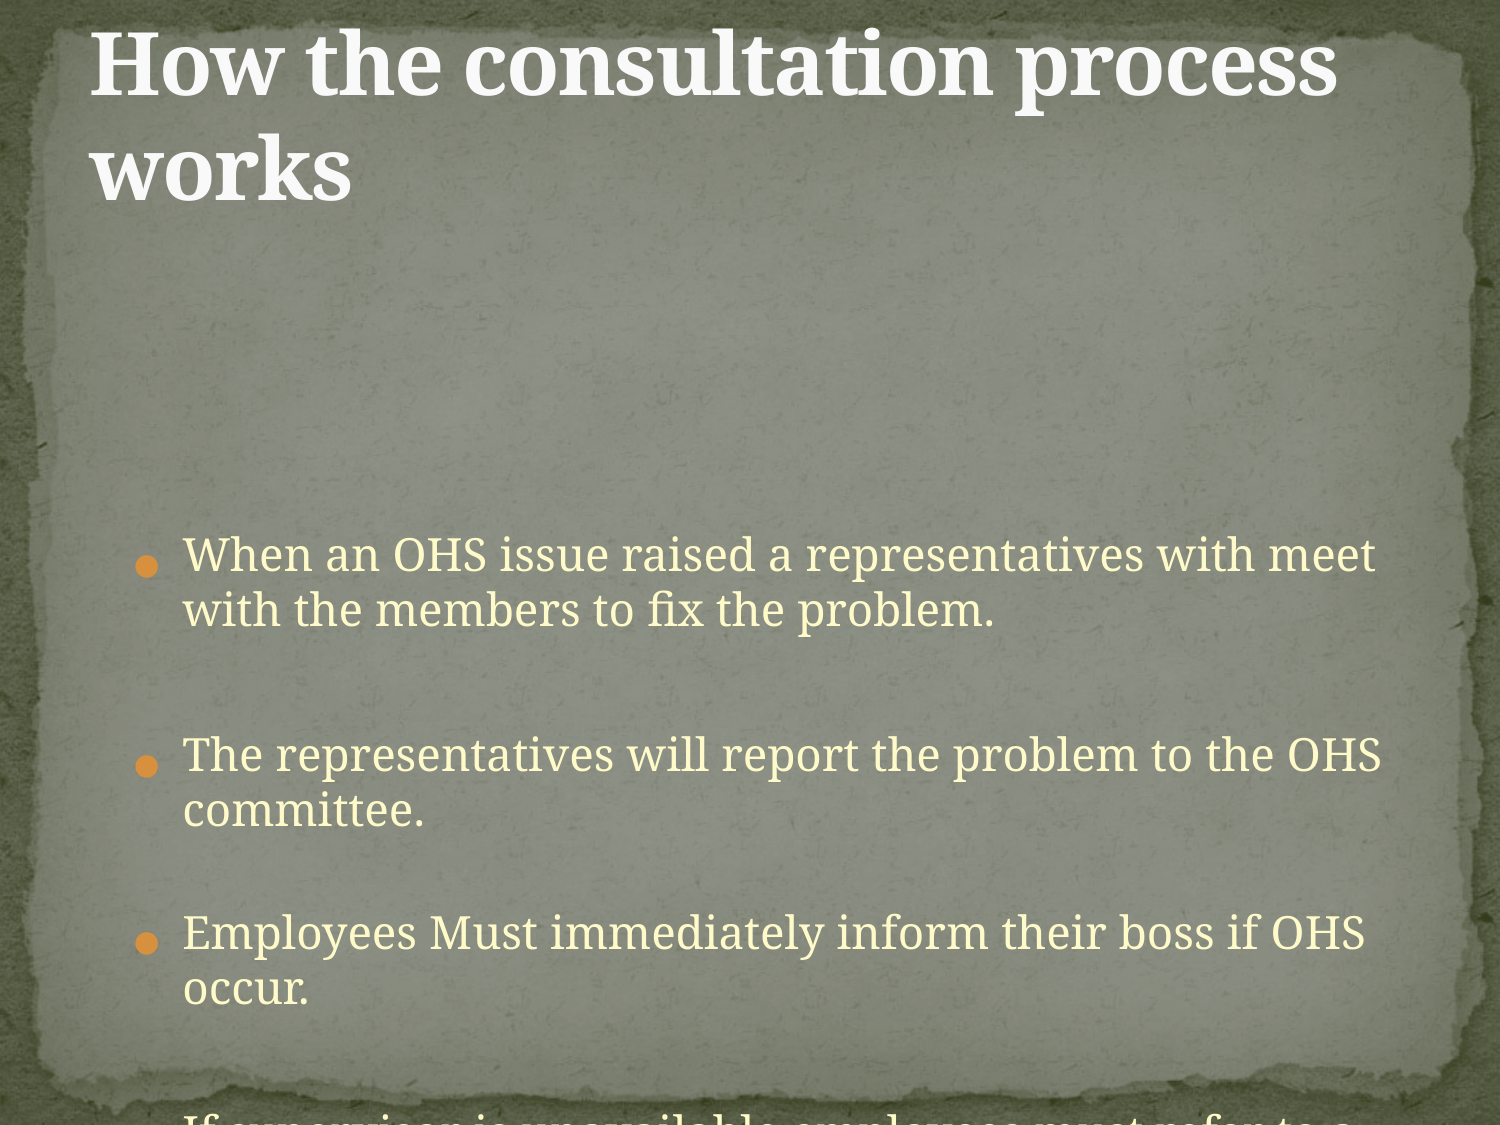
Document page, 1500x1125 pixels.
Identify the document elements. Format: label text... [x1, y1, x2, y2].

list When an OHS issue raised a representatives with meet with the members to fix the problem. The representatives will report the problem to the OHS committee. Employees Must immediately inform their boss if OHS occur. If supervisor is unavailable employees must refer to a representative or the OHS committee. [62, 237, 1400, 1125]
title How the consultation process works [74, 24, 1425, 225]
